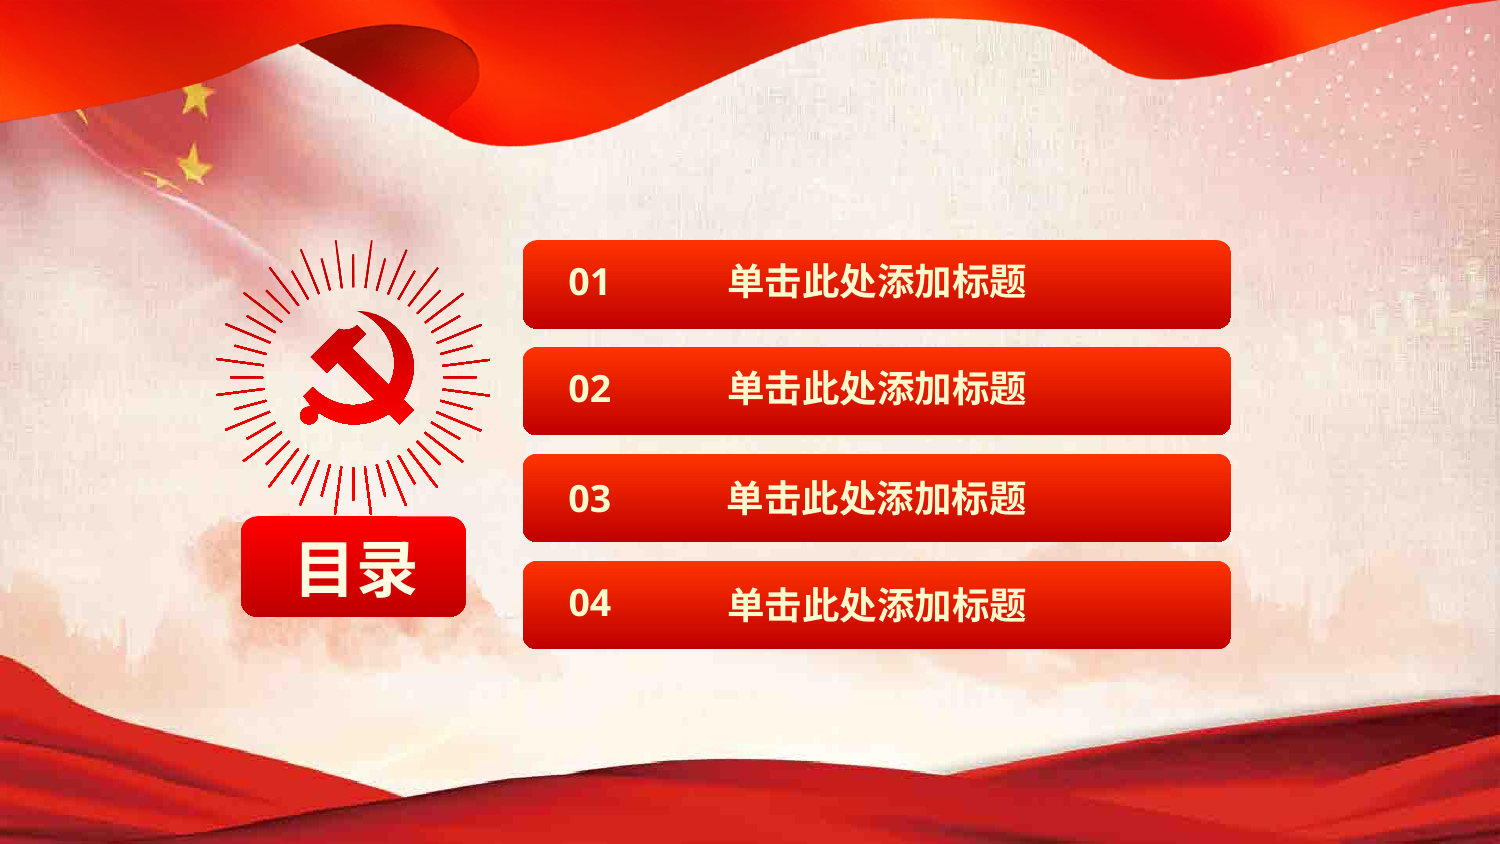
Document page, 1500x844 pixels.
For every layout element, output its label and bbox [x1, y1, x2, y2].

text_box [240, 516, 466, 617]
text_box [522, 560, 1232, 650]
text_box [522, 240, 1232, 329]
picture [0, 0, 1500, 844]
text_box [522, 453, 1232, 543]
text_box [216, 240, 491, 515]
text_box [522, 346, 1232, 436]
